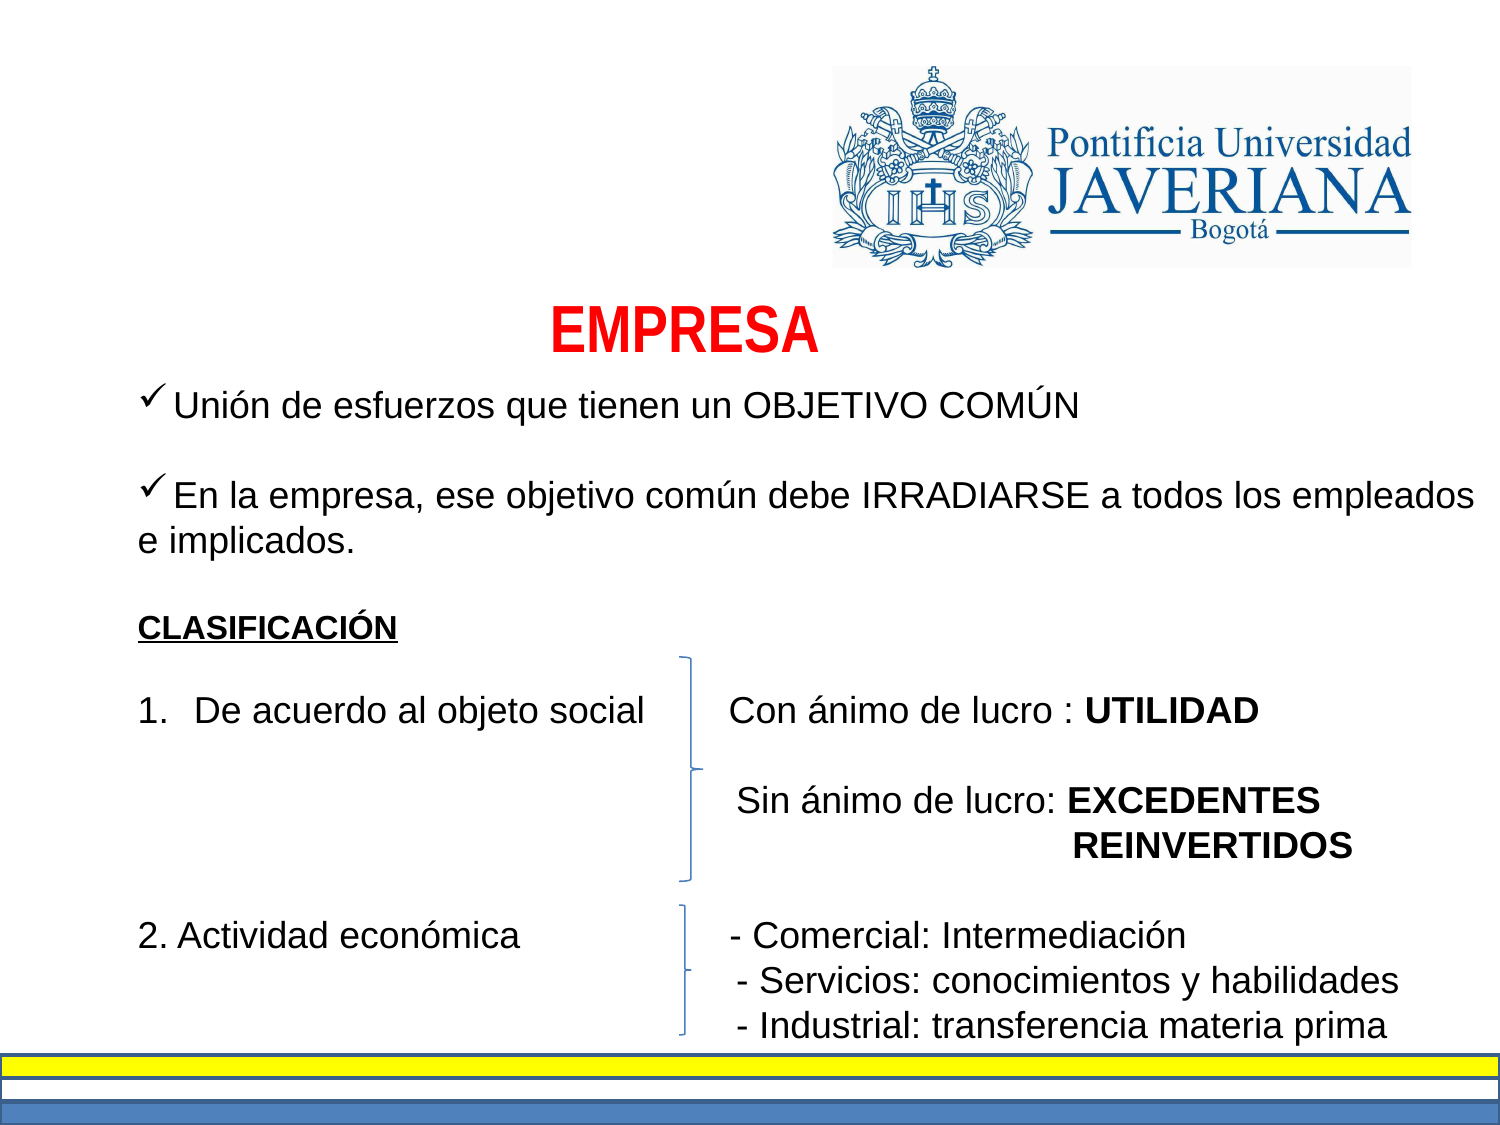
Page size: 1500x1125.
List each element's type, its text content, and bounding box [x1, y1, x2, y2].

text_box Unión de esfuerzos que tienen un OBJETIVO COMÚN En la empresa, ese objetivo común debe IRRADIARSE a todos los empleados e implicados. CLASIFICACIÓN De acuerdo al objeto social Con ánimo de lucro : UTILIDAD Sin ánimo de lucro: EXCEDENTES REINVERTIDOS 2. Actividad económica - Comercial: Intermediación - Servicios: conocimientos y habilidades - Industrial: transferencia materia prima [123, 373, 1500, 1099]
text_box EMPRESA [112, 278, 1258, 374]
text_box [0, 1104, 1500, 1125]
text_box [679, 656, 704, 883]
text_box [0, 1053, 123, 1076]
picture [832, 66, 1412, 268]
text_box [0, 1076, 1500, 1104]
text_box [679, 904, 692, 1036]
